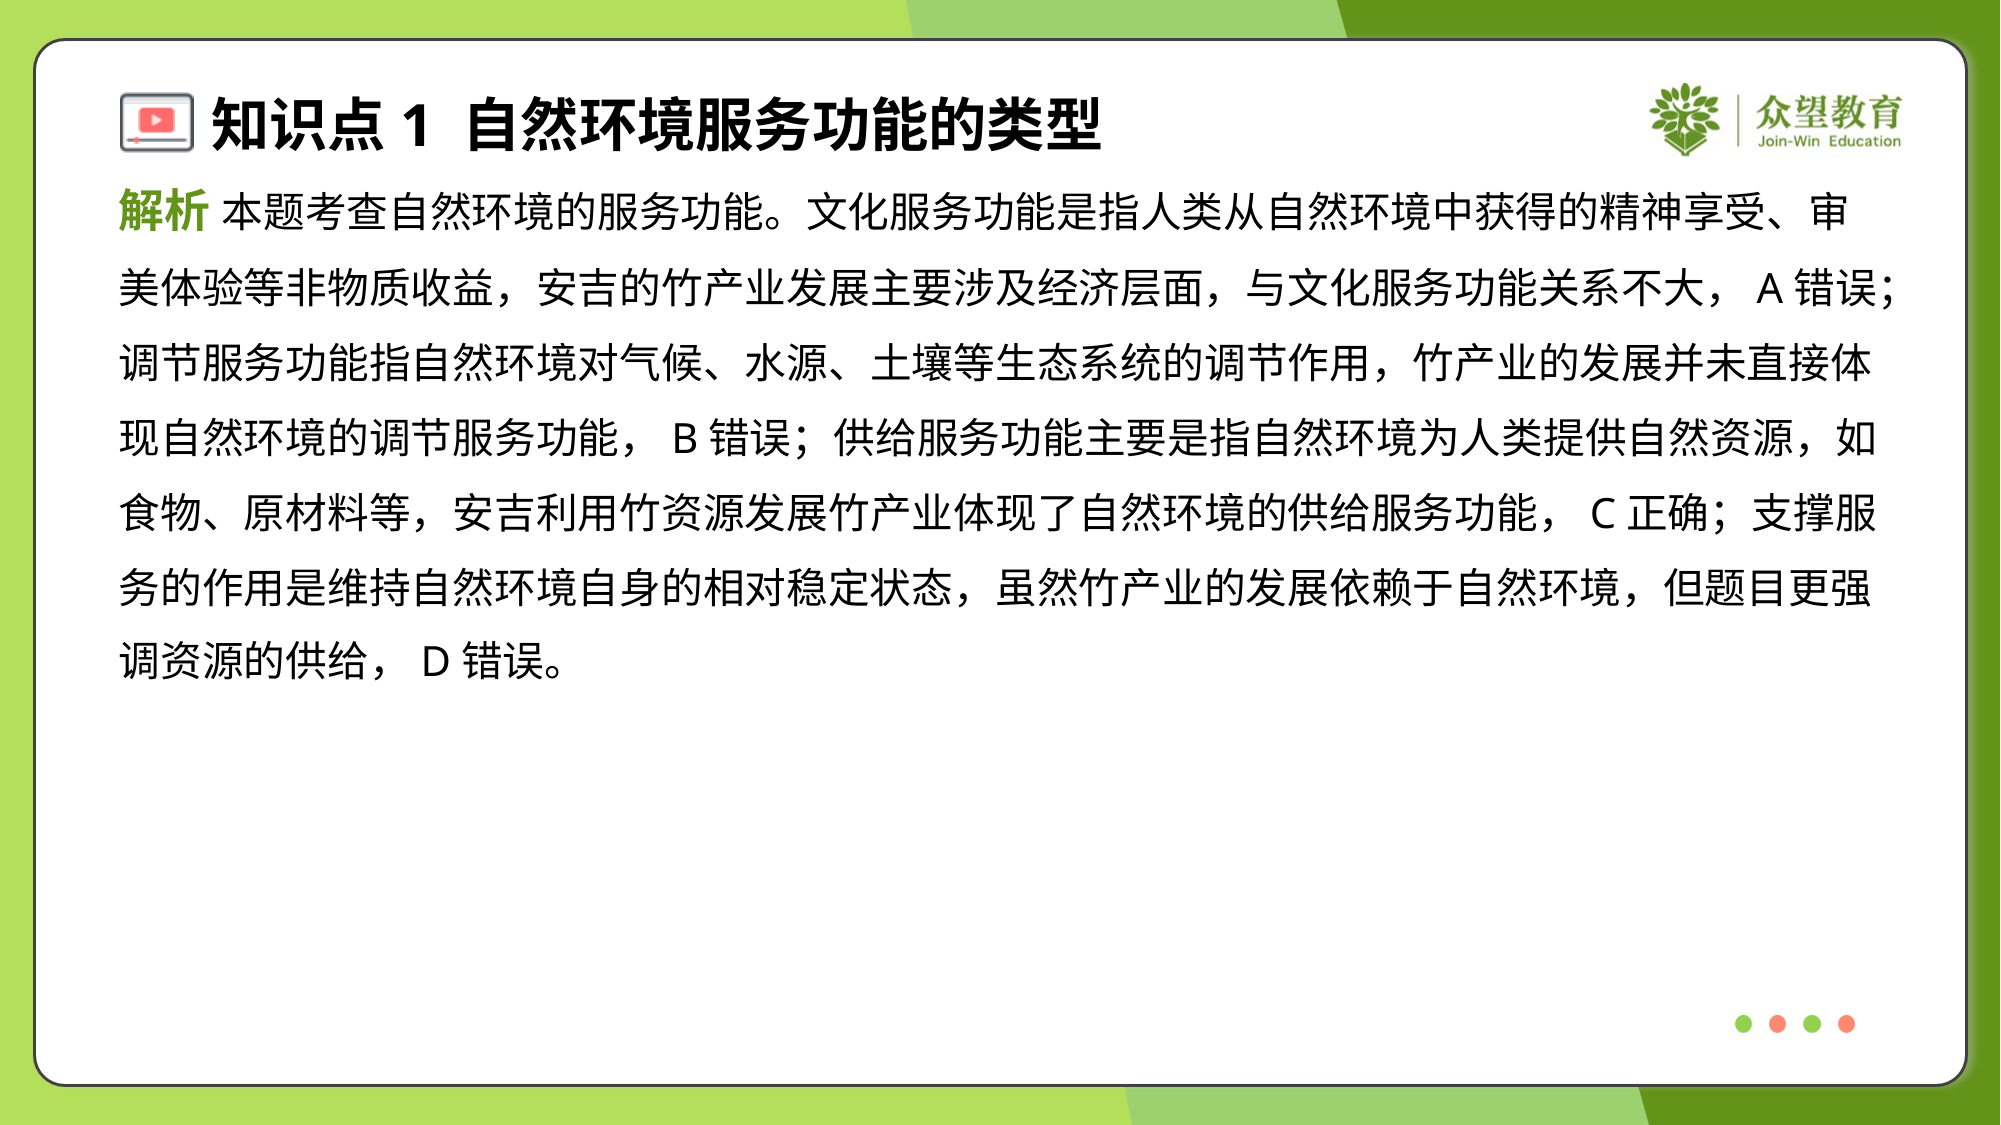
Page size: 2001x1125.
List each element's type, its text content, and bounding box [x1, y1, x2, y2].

text_box 解析 本题考查自然环境的服务功能。文化服务功能是指人类从自然环境中获得的精神享受、审 美体验等非物质收益，安吉的竹产业发展主要涉及经济层面，与文化服务功能关系不大，A错误； 调节服务功能指自然环境对气候、水源、土壤等生态系统的调节作用，竹产业的发展并未直接体 现自然环境的调节服务功能，B错误；供给服务功能主要是指自然环境为人类提供自然资源，如 食物、原材料等，安吉利用竹资源发展竹产业体现了自然环境的供给服务功能，C正确；支撑服 务的作用是维持自然环境自身的相对稳定状态，虽然竹产业的发展依赖于自然环境，但题目更强 调资源的供给，D错误。 [118, 159, 1883, 677]
picture [0, 0, 2000, 1125]
